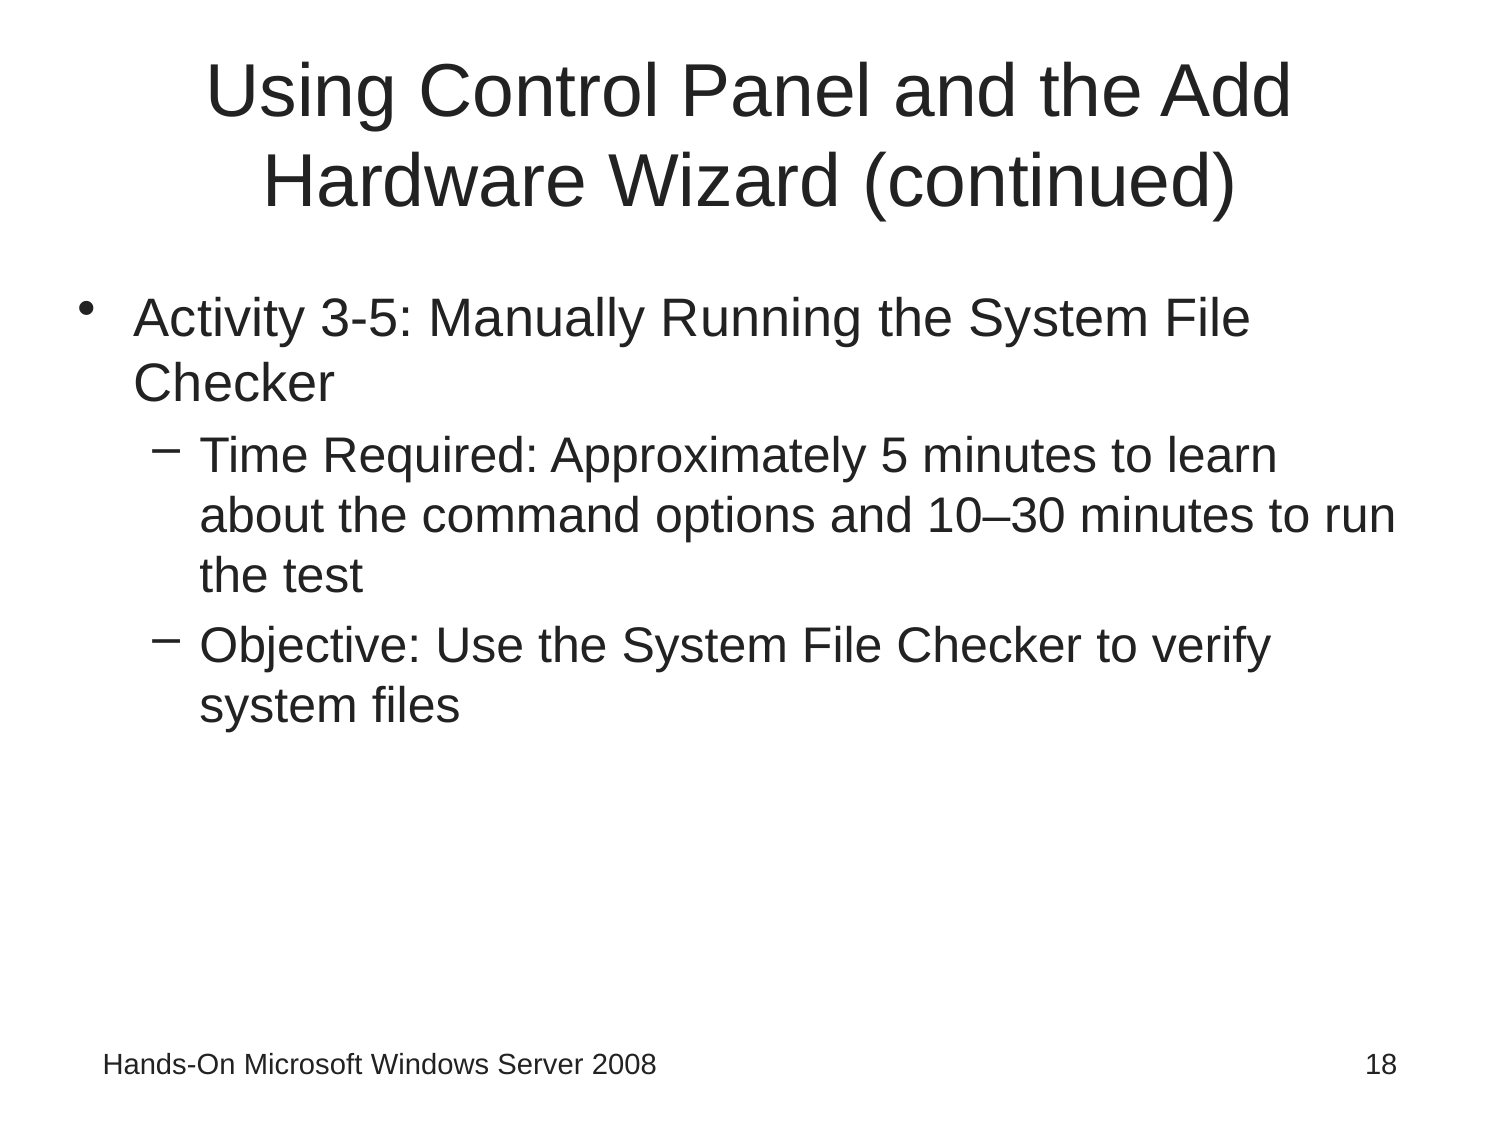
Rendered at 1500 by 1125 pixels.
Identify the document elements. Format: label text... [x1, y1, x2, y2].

title Using Control Panel and the Add Hardware Wizard (continued) [87, 37, 1413, 226]
list Activity 3-5: Manually Running the System File Checker Time Required: Approximately 5 minutes to learn about the command options and 10–30 minutes to run the test Objective: Use the System File Checker to verify system files [62, 274, 1426, 1026]
footer Hands-On Microsoft Windows Server 2008 [87, 1037, 1051, 1101]
slide_number 18 [1074, 1037, 1413, 1101]
